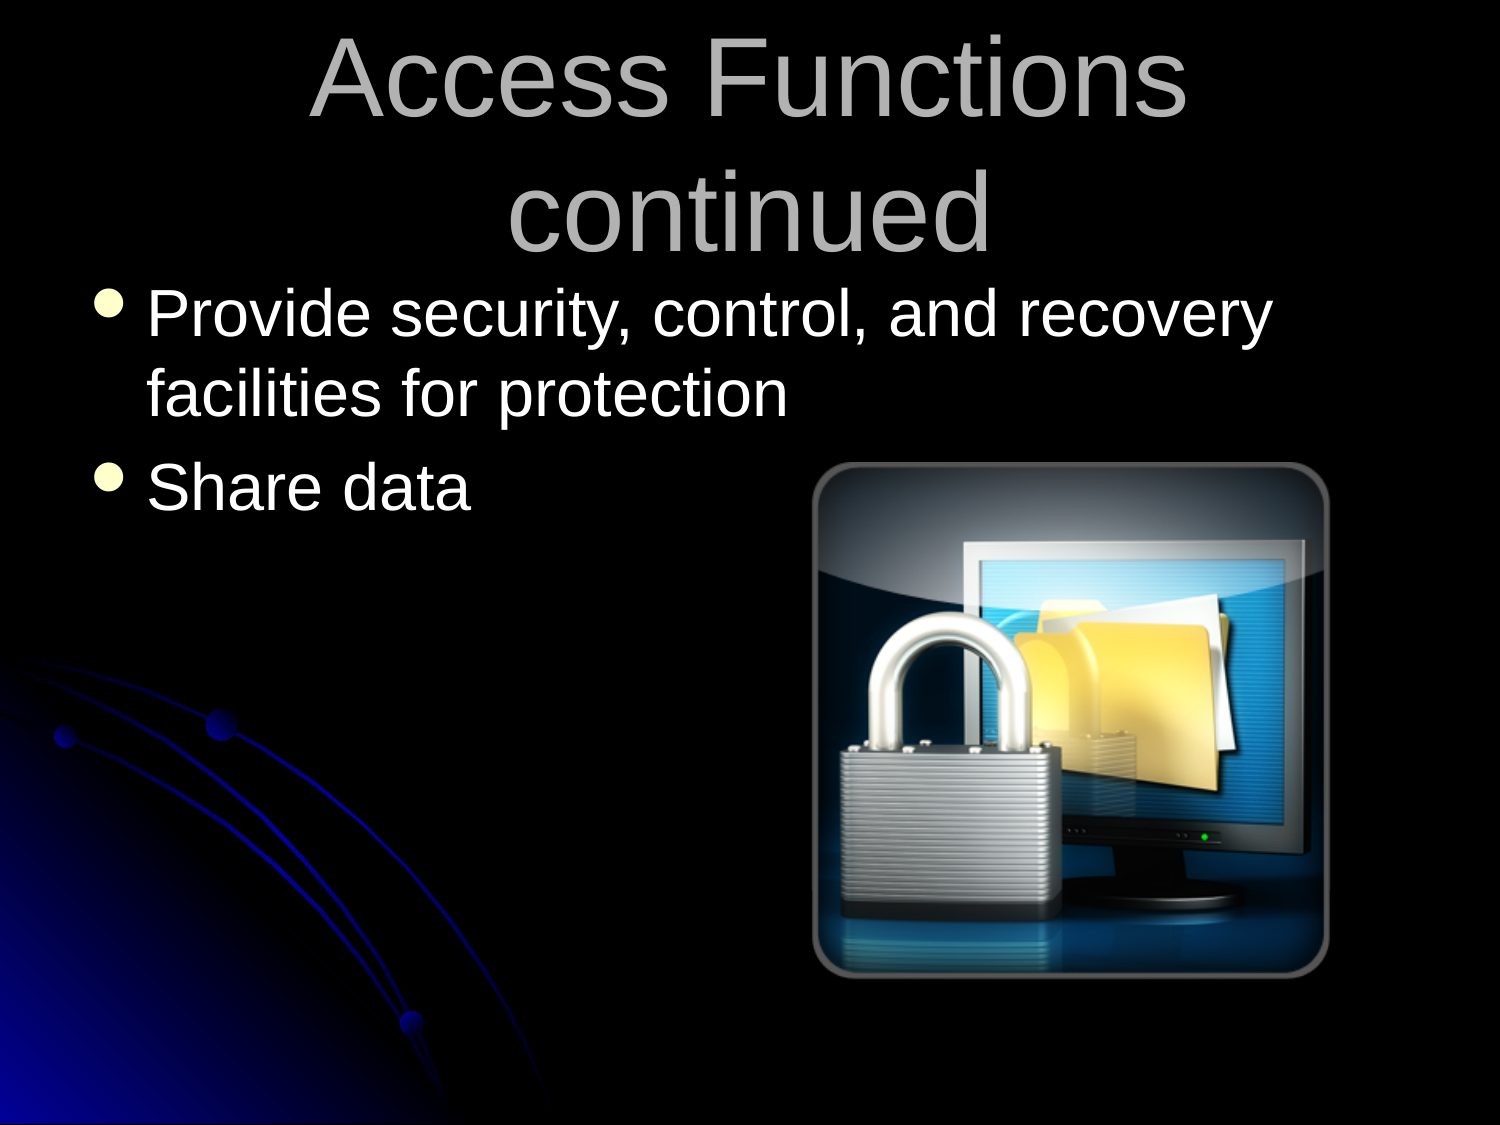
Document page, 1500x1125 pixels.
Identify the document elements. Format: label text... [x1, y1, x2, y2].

picture [712, 462, 1429, 1087]
title Access Functions continued [74, 45, 1426, 233]
list Provide security, control, and recovery facilities for protection Share data [74, 262, 1426, 1006]
